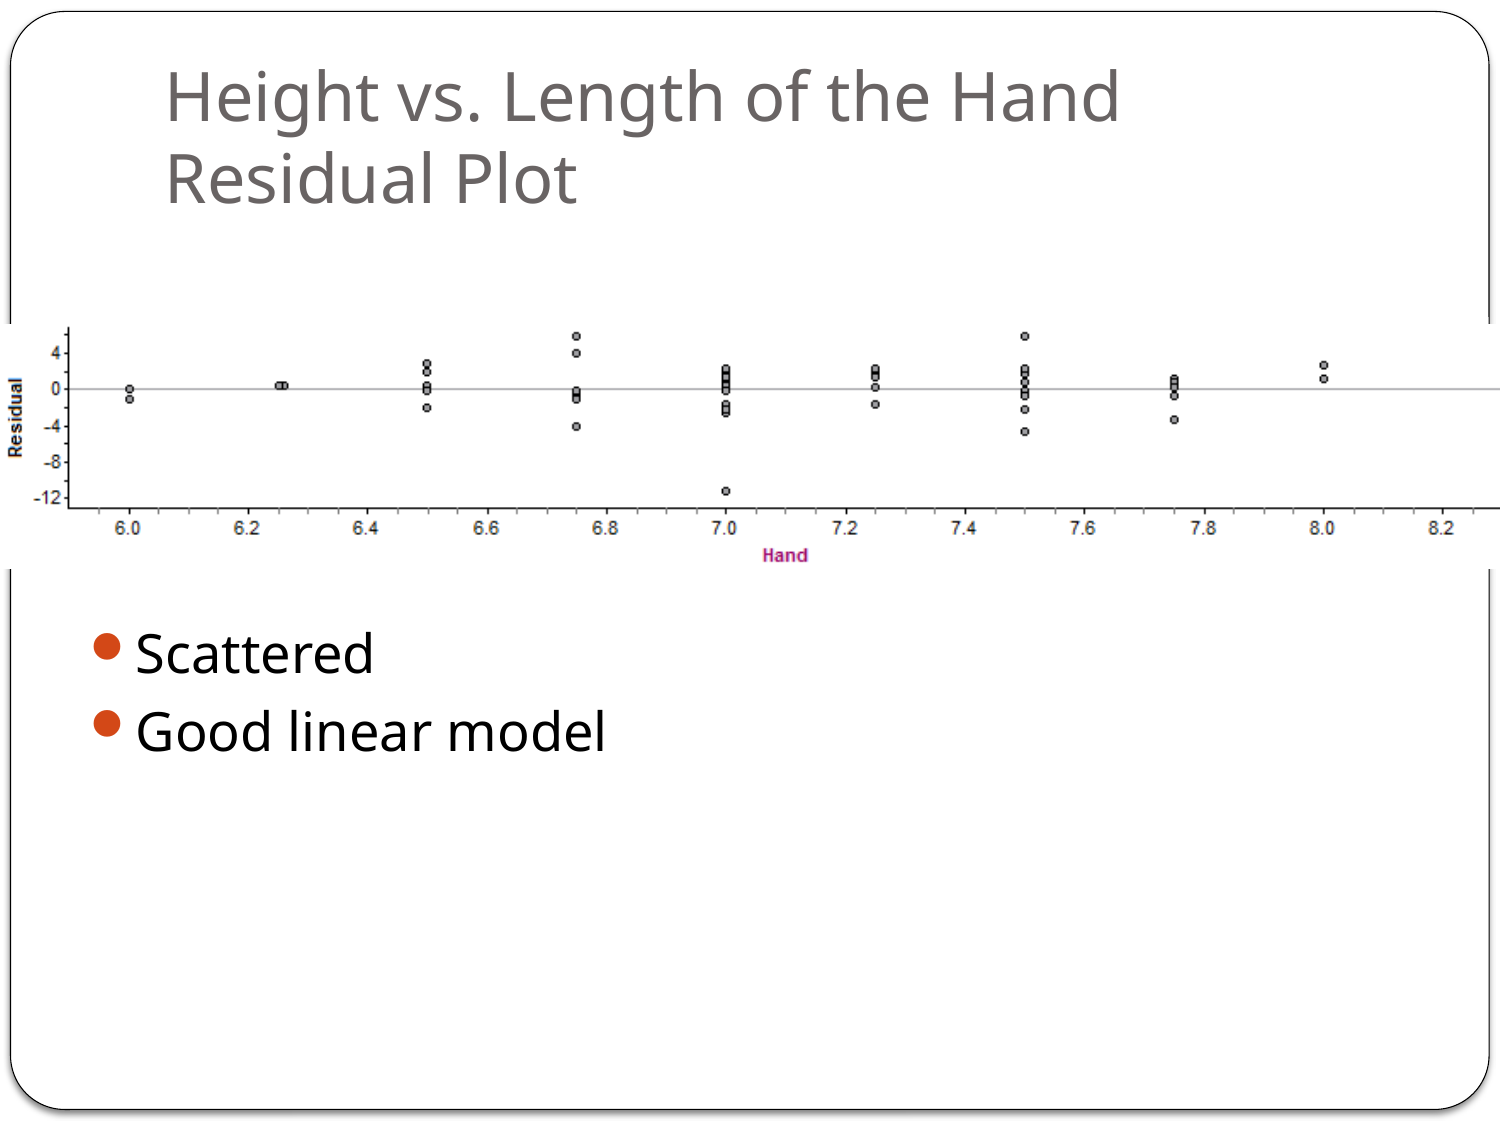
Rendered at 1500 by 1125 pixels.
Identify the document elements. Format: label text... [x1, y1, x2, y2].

list Scattered Good linear model [75, 612, 1425, 1005]
picture [0, 324, 1500, 570]
title Height vs. Length of the Hand Residual Plot [150, 45, 1425, 233]
